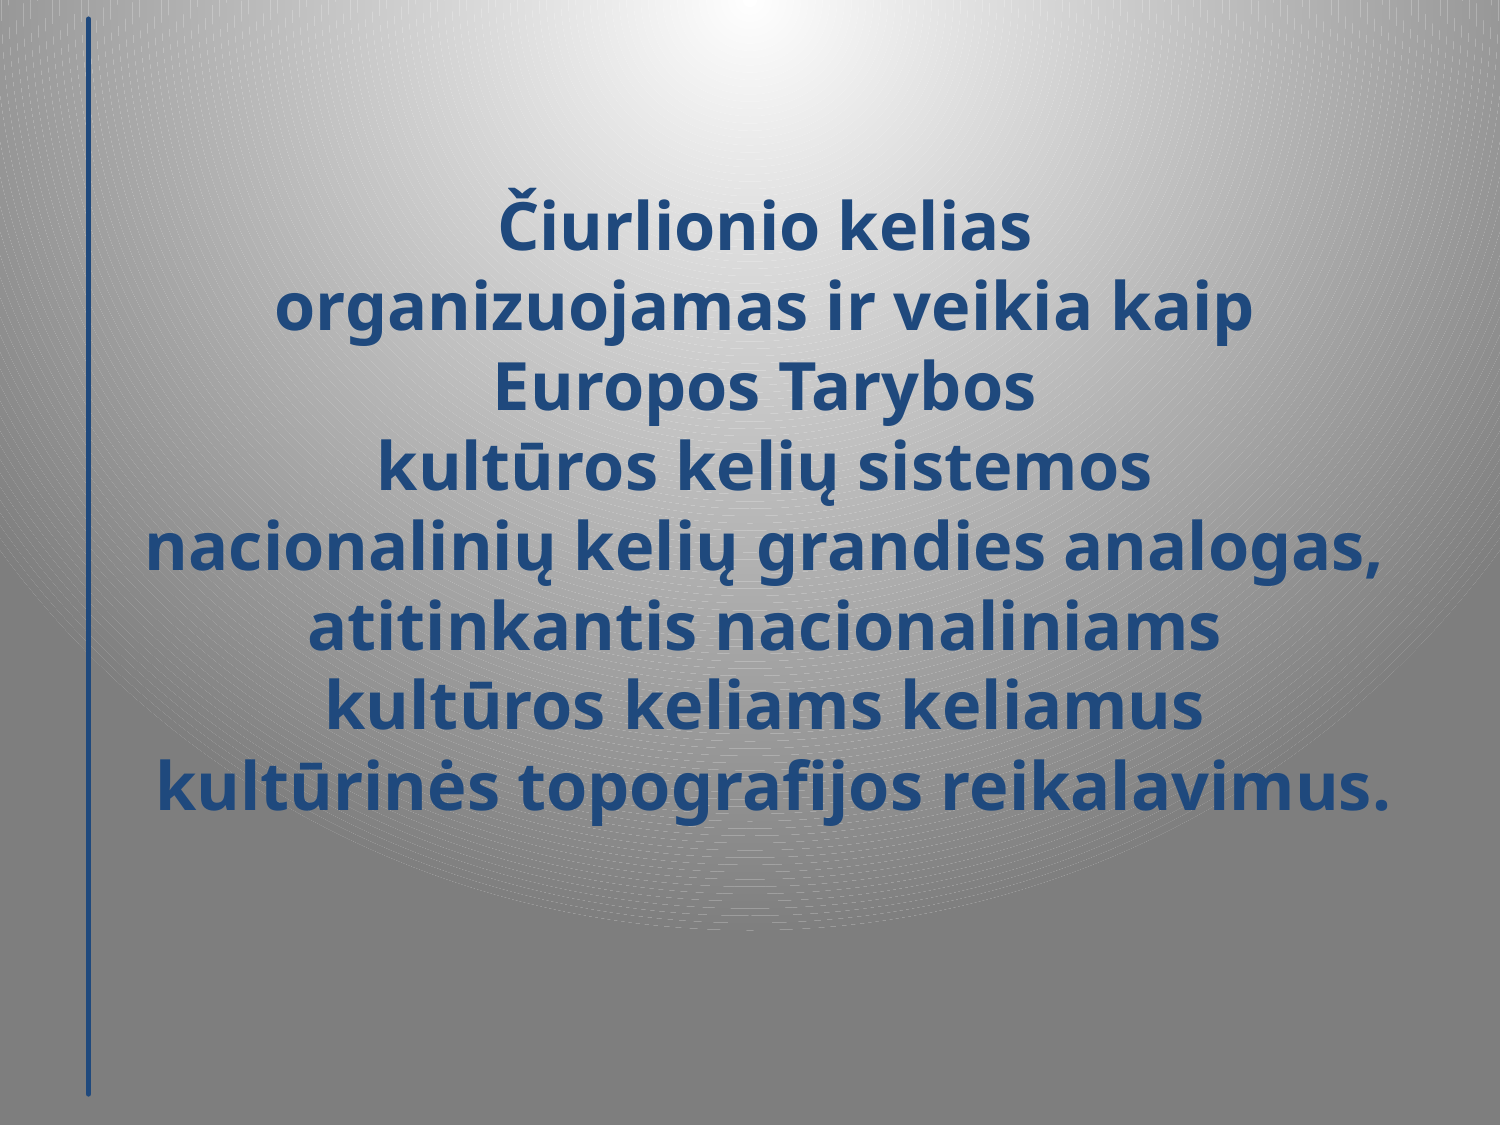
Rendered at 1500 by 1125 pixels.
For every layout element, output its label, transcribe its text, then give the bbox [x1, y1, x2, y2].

title Čiurlionio kelias organizuojamas ir veikia kaip Europos Tarybos kultūros kelių sistemos nacionalinių kelių grandies analogas, atitinkantis nacionaliniams kultūros keliams keliamus kultūrinės topografijos reikalavimus. [93, 101, 1459, 906]
